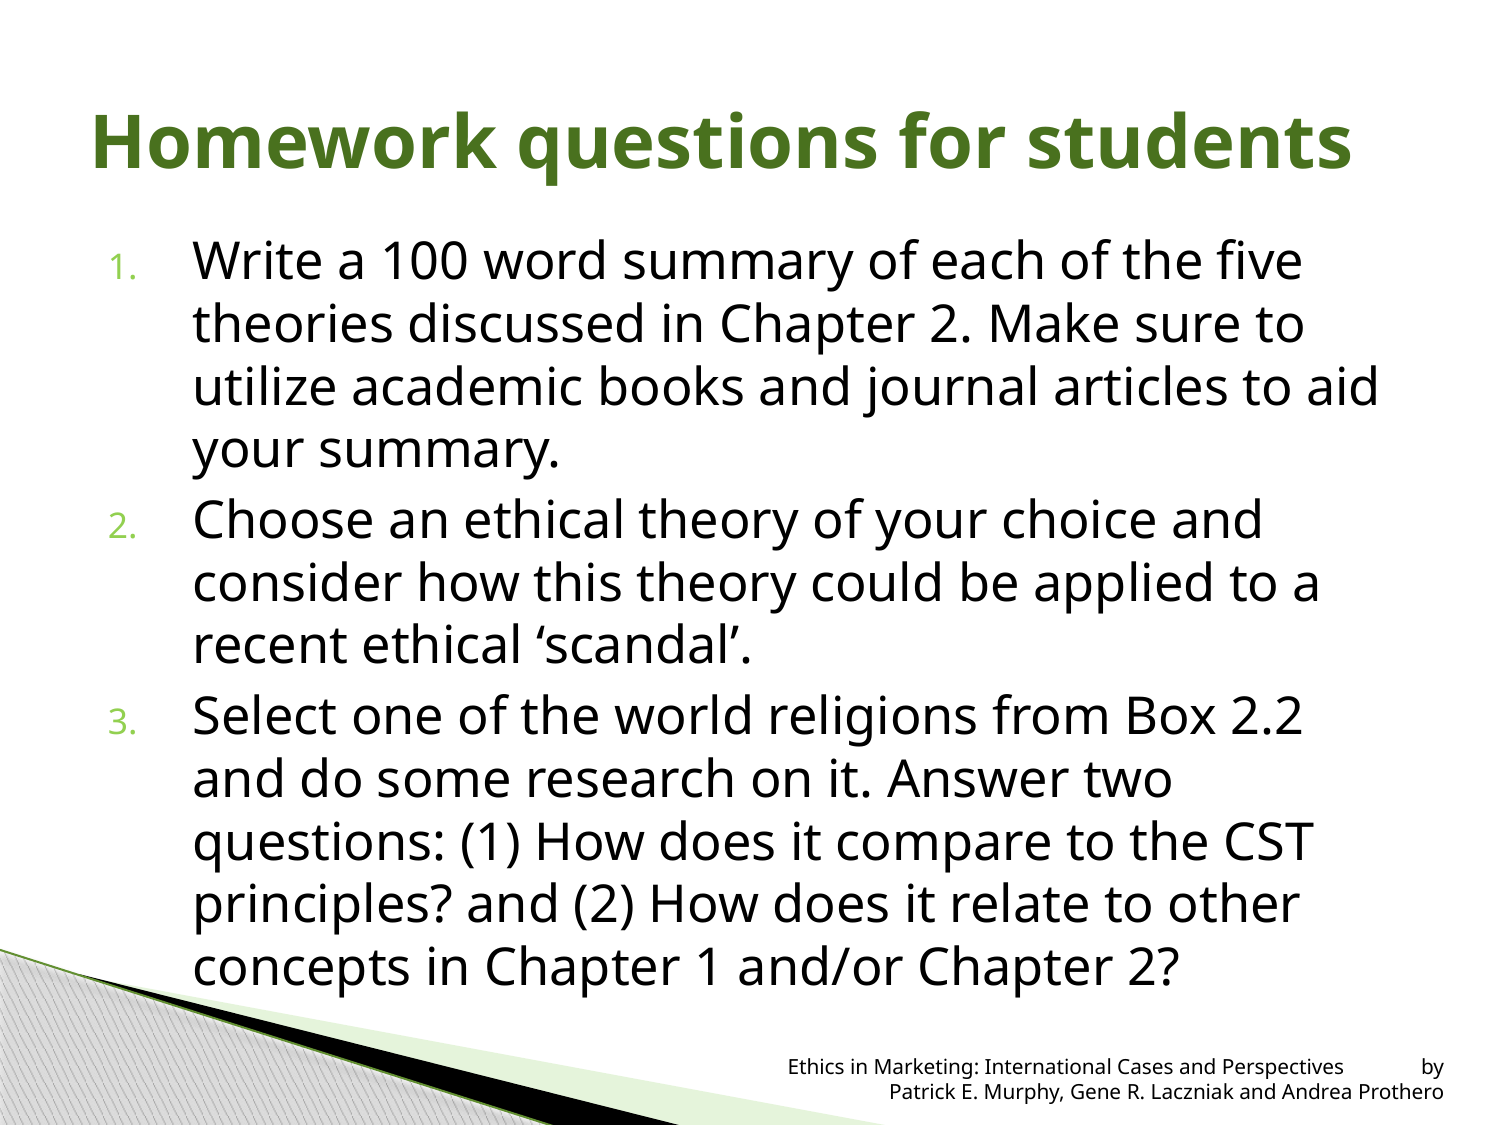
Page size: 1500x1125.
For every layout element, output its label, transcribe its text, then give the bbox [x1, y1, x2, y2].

title Homework questions for students [75, 45, 1425, 233]
footer Ethics in Marketing: International Cases and Perspectives by Patrick E. Murphy, Gene R. Laczniak and Andrea Prothero [718, 1051, 1459, 1112]
list Write a 100 word summary of each of the five theories discussed in Chapter 2. Make sure to utilize academic books and journal articles to aid your summary. Choose an ethical theory of your choice and consider how this theory could be applied to a recent ethical ‘scandal’. Select one of the world religions from Box 2.2 and do some research on it. Answer two questions: (1) How does it compare to the CST principles? and (2) How does it relate to other concepts in Chapter 1 and/or Chapter 2? [75, 233, 1425, 1012]
